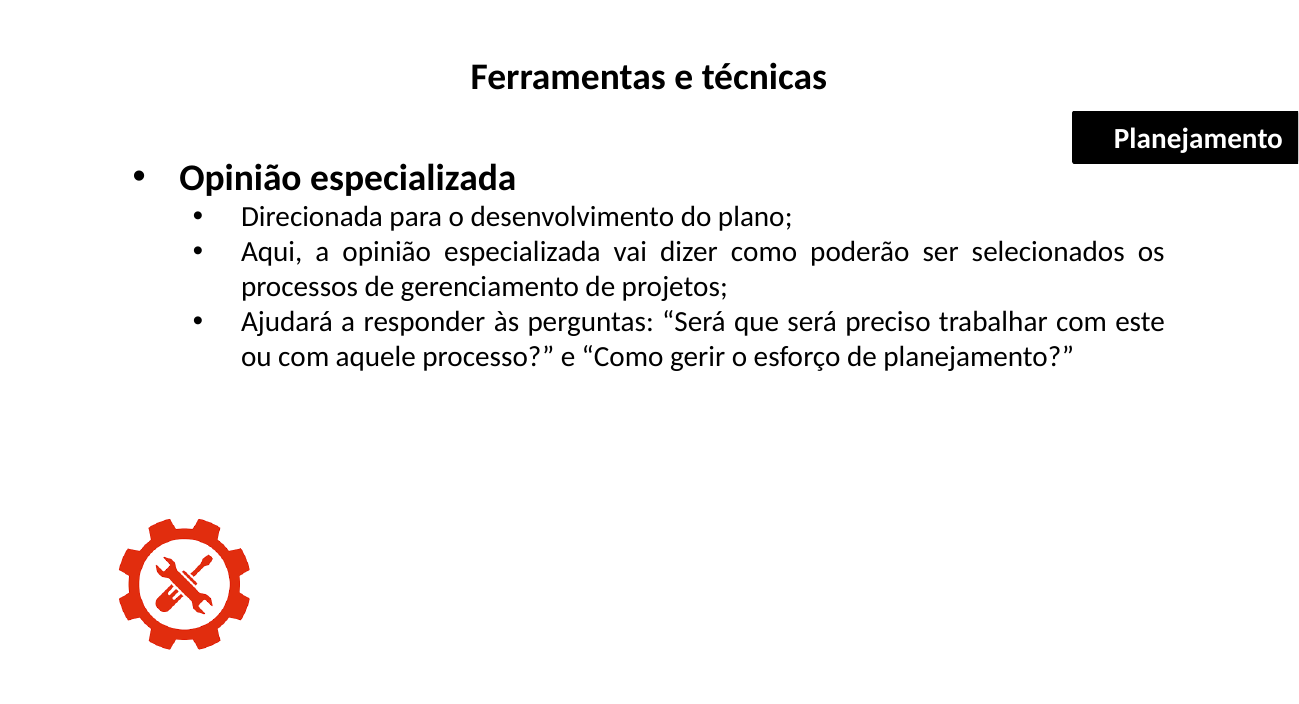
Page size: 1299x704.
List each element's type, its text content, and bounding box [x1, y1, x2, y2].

text_box Planejamento [1074, 112, 1299, 162]
text_box Ferramentas e técnicas [0, 44, 1299, 106]
picture [117, 517, 251, 651]
text_box Opinião especializada Direcionada para o desenvolvimento do plano; Aqui, a opinião especializada vai dizer como poderão ser selecionados os processos de gerenciamento de projetos; Ajudará a responder às perguntas: “Será que será preciso trabalhar com este ou com aquele processo?” e “Como gerir o esforço de planejamento?” [117, 145, 1181, 383]
